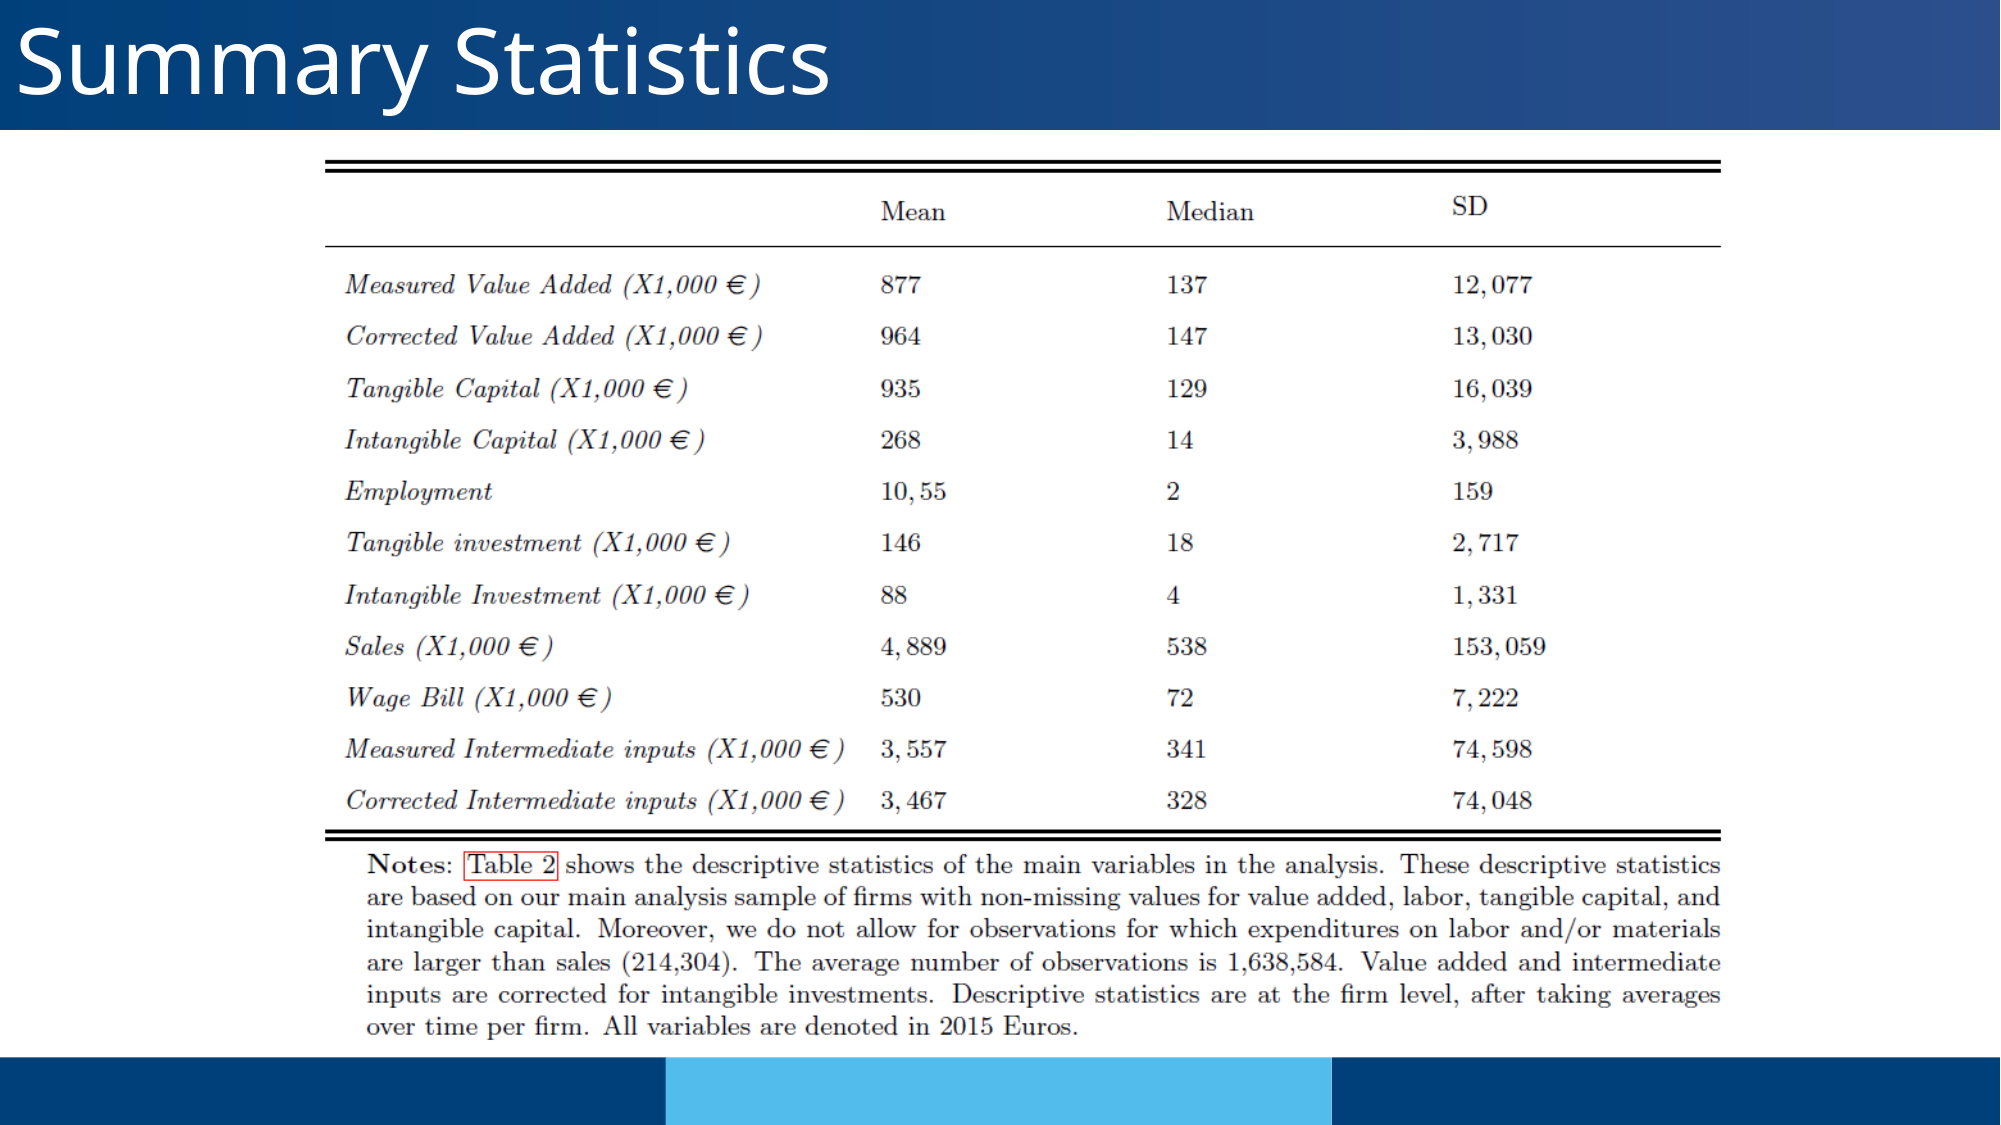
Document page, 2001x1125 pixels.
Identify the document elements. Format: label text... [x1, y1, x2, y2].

title Summary Statistics [0, 0, 2000, 130]
picture [315, 146, 1739, 1049]
